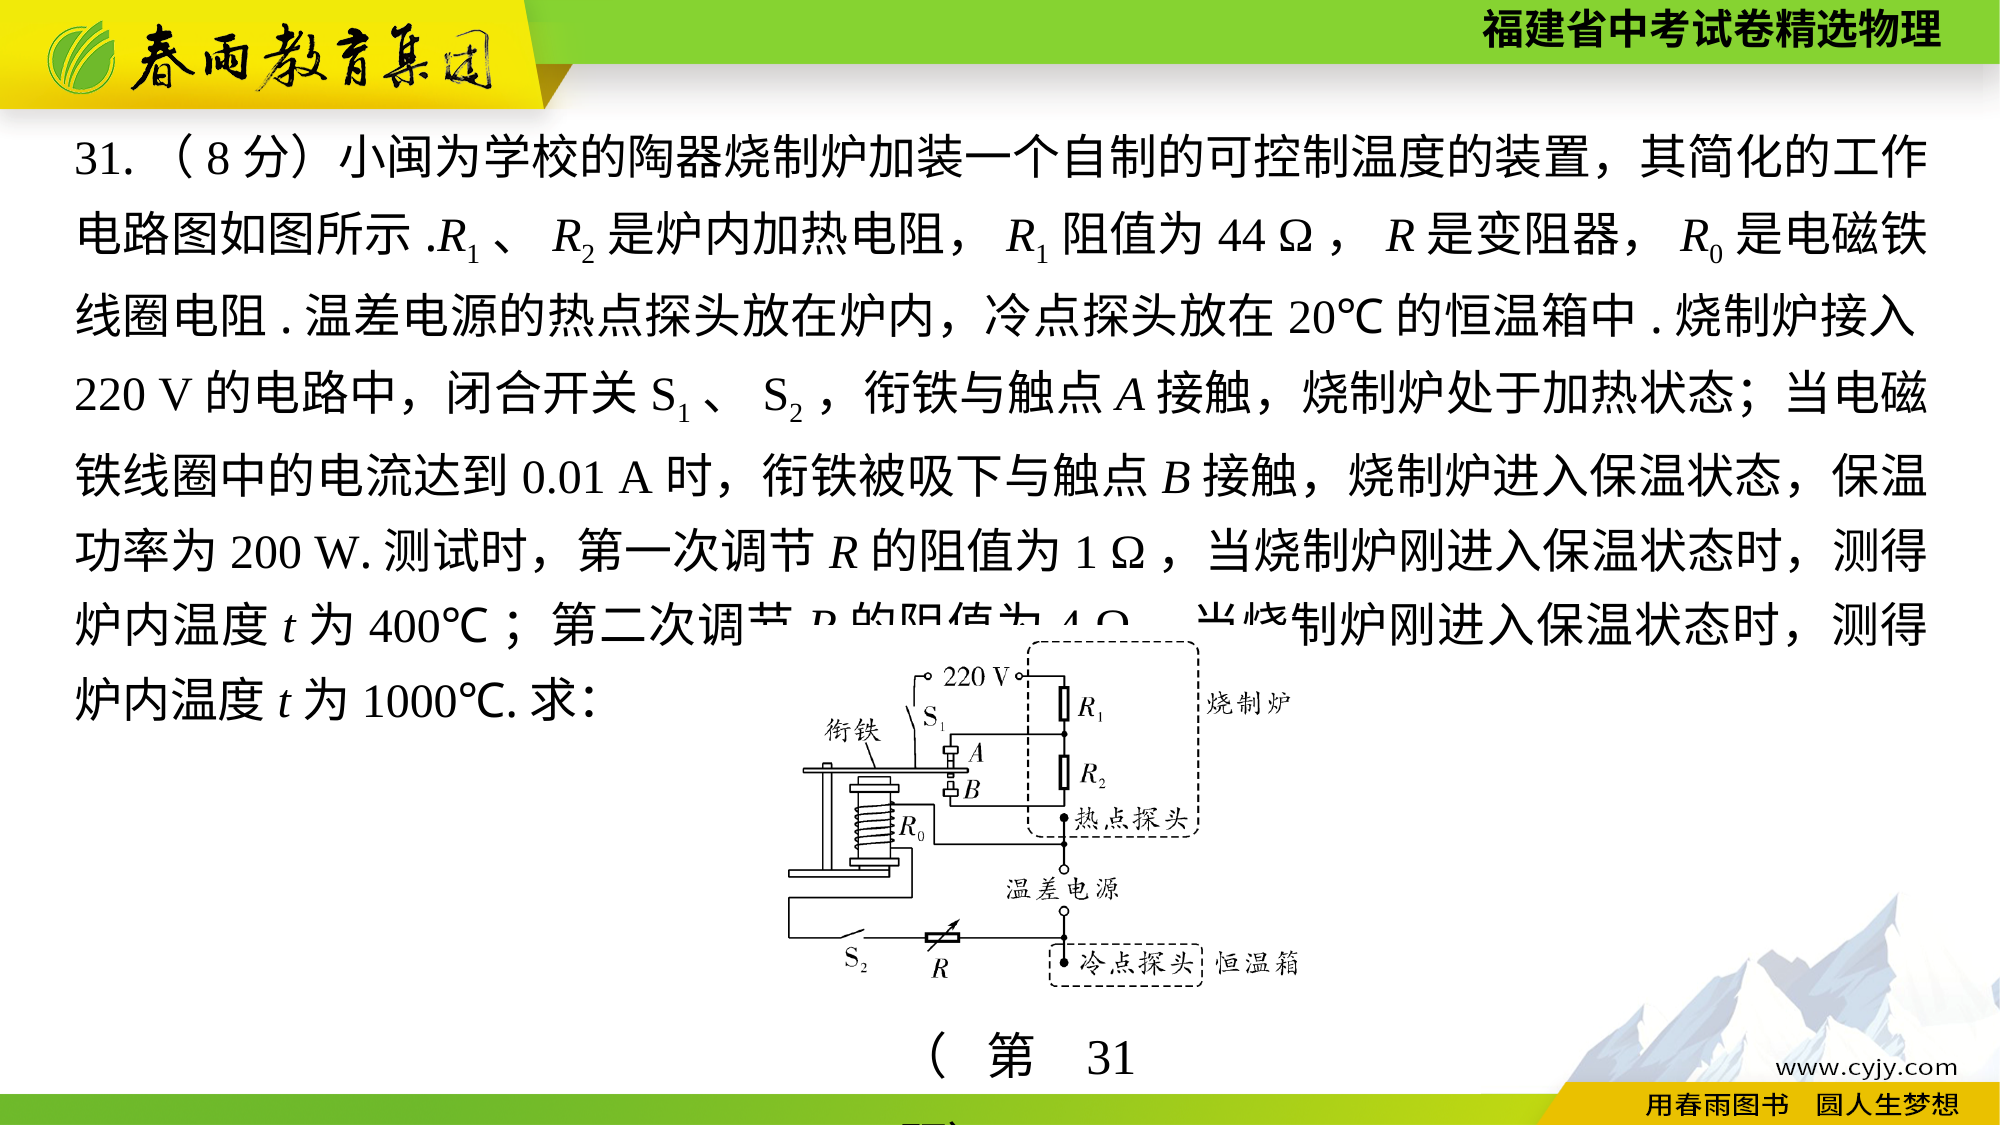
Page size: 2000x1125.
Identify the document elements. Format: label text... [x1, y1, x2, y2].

text_box （第31题） [883, 998, 1163, 1093]
list 31.（8分）小闽为学校的陶器烧制炉加装一个自制的可控制温度的装置，其简化的工作电路图如图所示.R1、R2是炉内加热电阻，R1阻值为44 Ω，R是变阻器，R0是电磁铁线圈电阻.温差电源的热点探头放在炉内，冷点探头放在20℃的恒温箱中.烧制炉接入220 V的电路中，闭合开关S1、S2，衔铁与触点A接触，烧制炉处于加热状态；当电磁铁线圈中的电流达到0.01 A时，衔铁被吸下与触点B接触，烧制炉进入保温状态，保温功率为200 W.测试时，第一次调节R的阻值为1 Ω，当烧制炉刚进入保温状态时，测得炉内温度t为400℃；第二次调节R的阻值为4 Ω，当烧制炉刚进入保温状态时，测得炉内温度t为1000℃.求： [59, 101, 1944, 721]
picture [0, 0, 2000, 1125]
